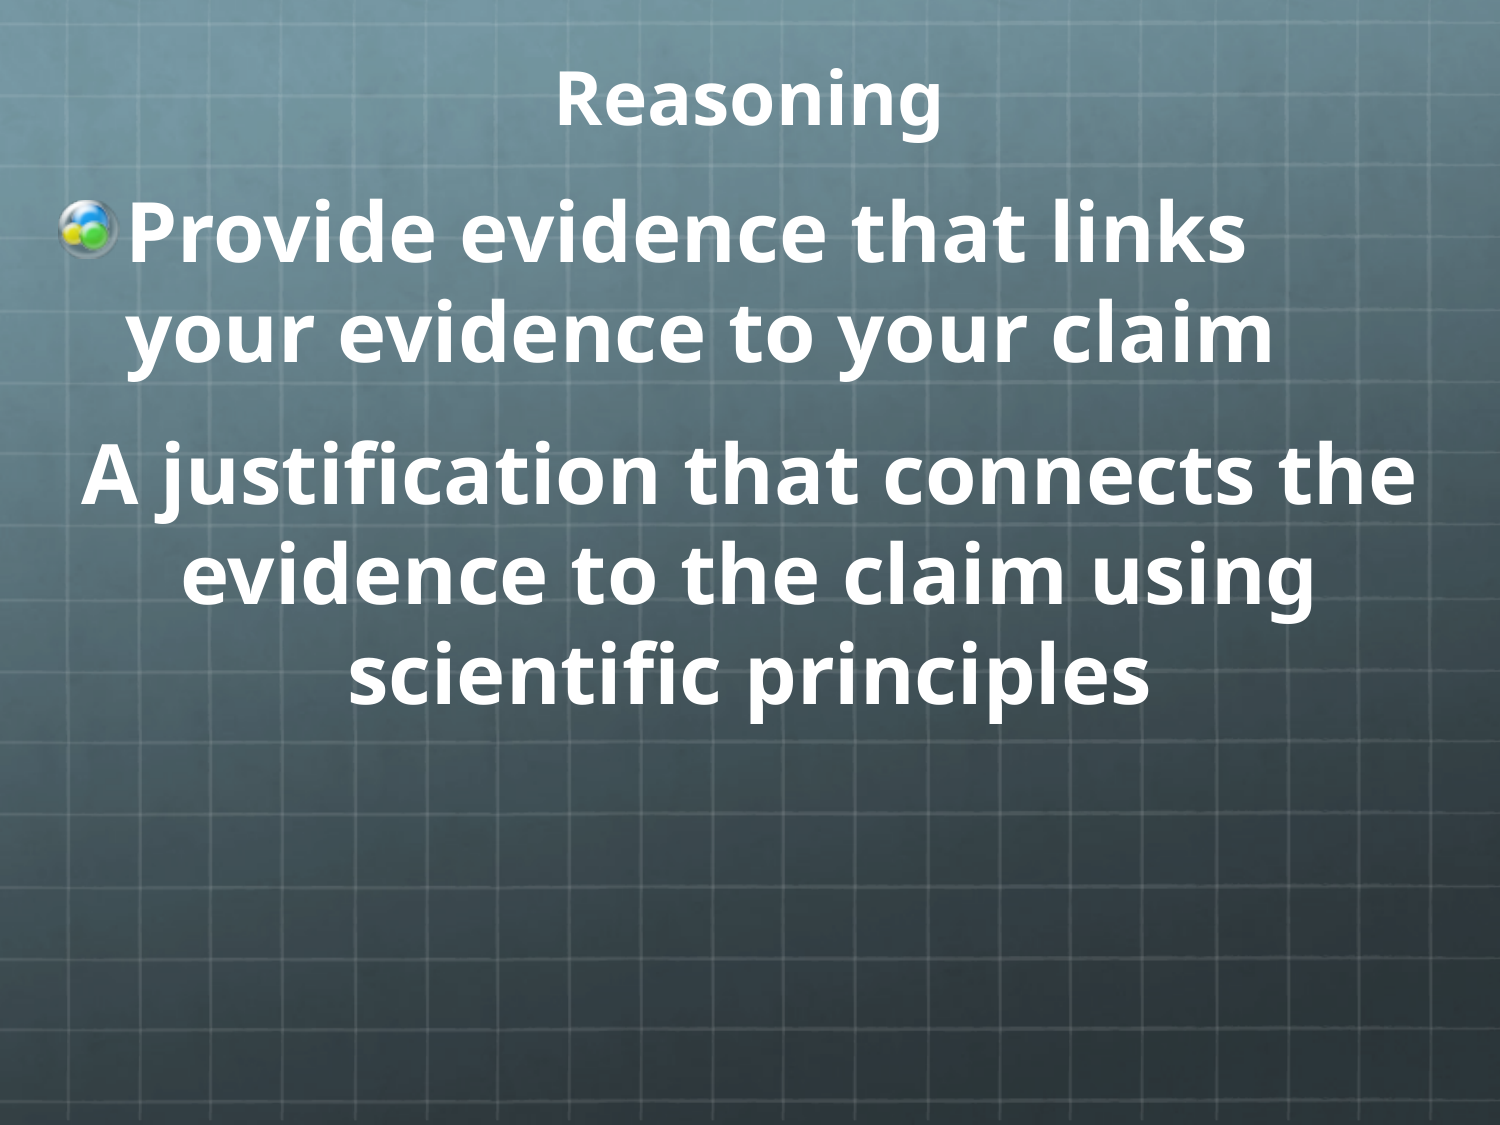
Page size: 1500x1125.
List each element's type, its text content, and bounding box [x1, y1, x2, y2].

list Provide evidence that links your evidence to your claim A justification that connects the evidence to the claim using scientific principles [43, 172, 1457, 1074]
title Reasoning [127, 17, 1372, 172]
picture [0, 0, 1500, 1125]
